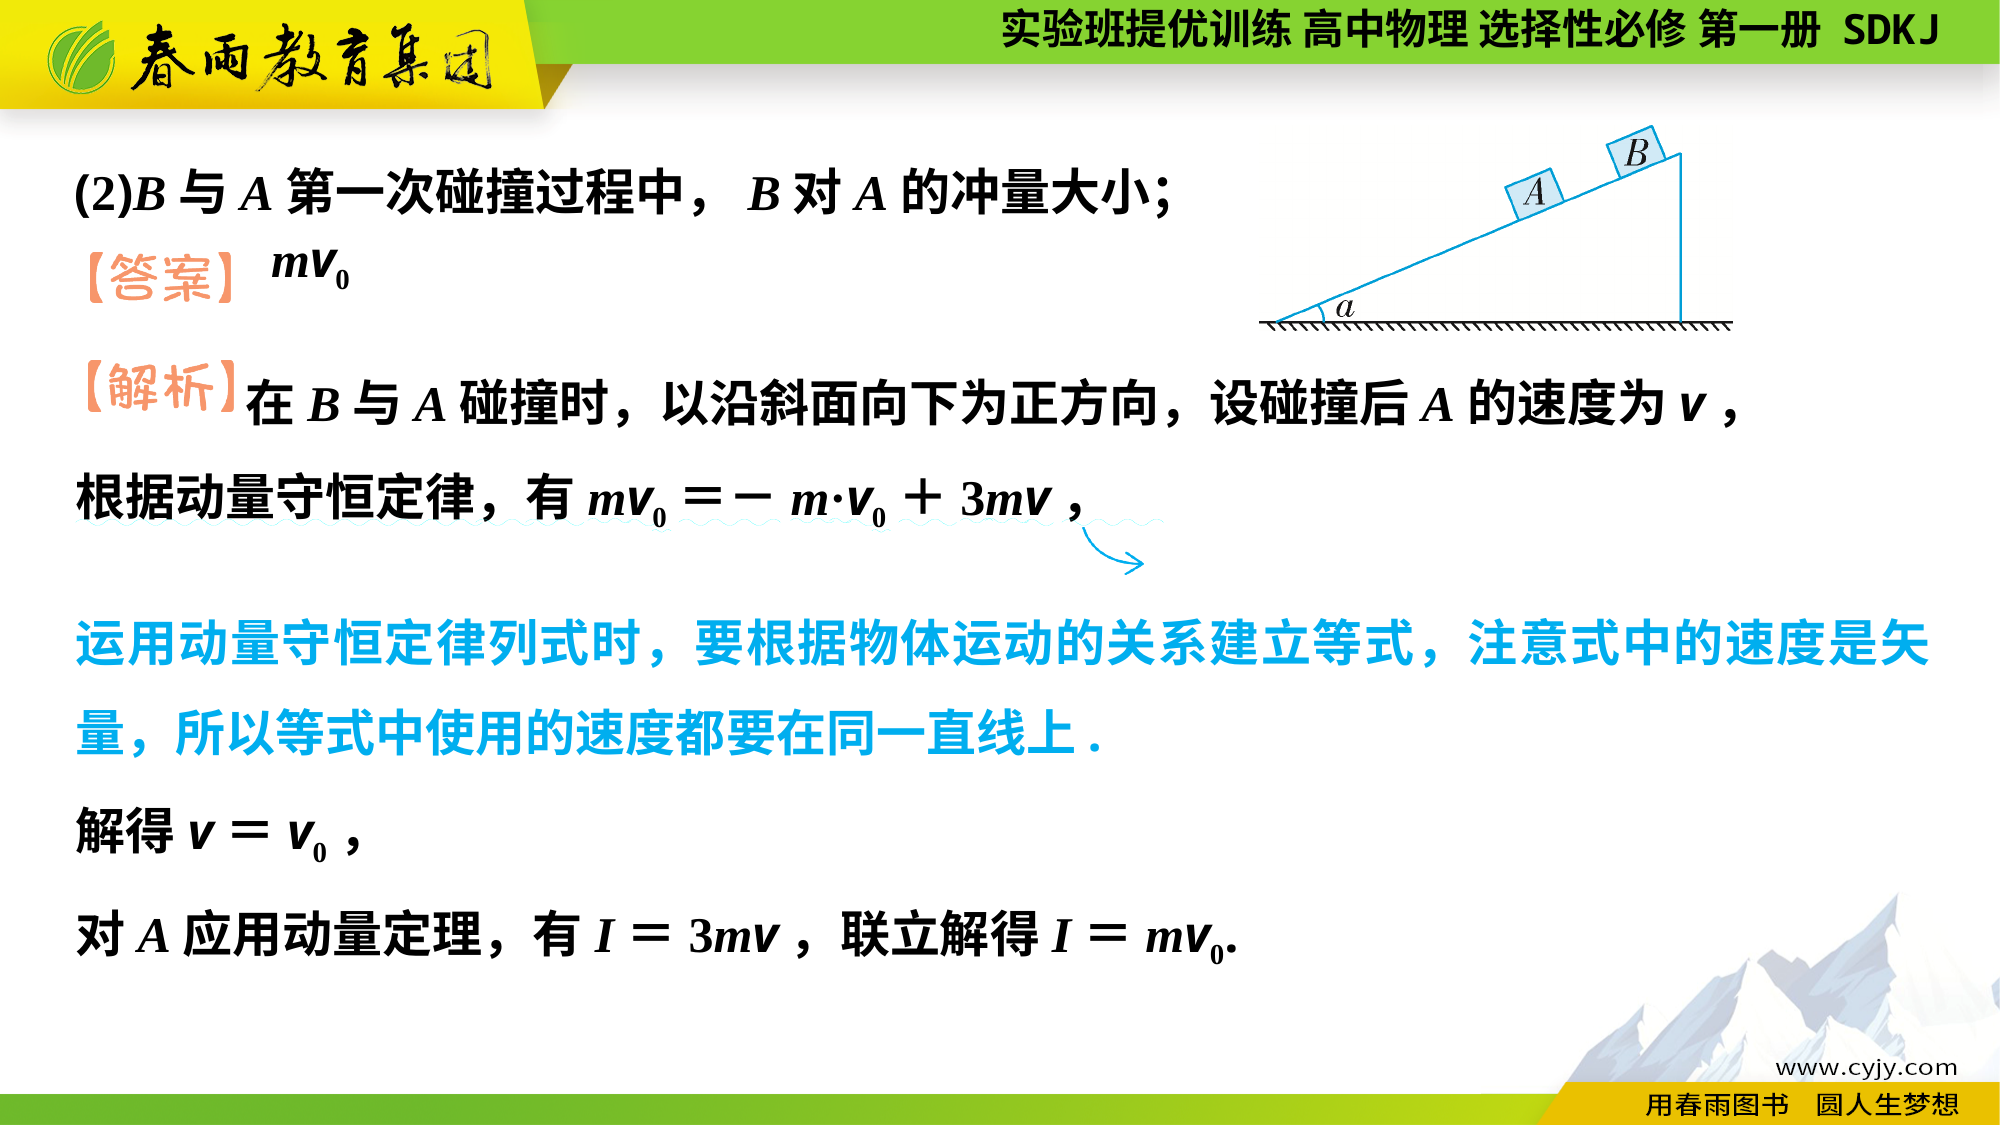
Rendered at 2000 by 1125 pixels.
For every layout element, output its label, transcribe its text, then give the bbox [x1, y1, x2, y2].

list (2)B与A第一次碰撞过程中，B对A的冲量大小； [59, 122, 1944, 217]
text_box 运用动量守恒定律列式时，要根据物体运动的关系建立等式，注意式中的速度是矢量，所以等式中使用的速度都要在同一直线上. [60, 574, 1945, 770]
picture [0, 0, 2000, 1125]
